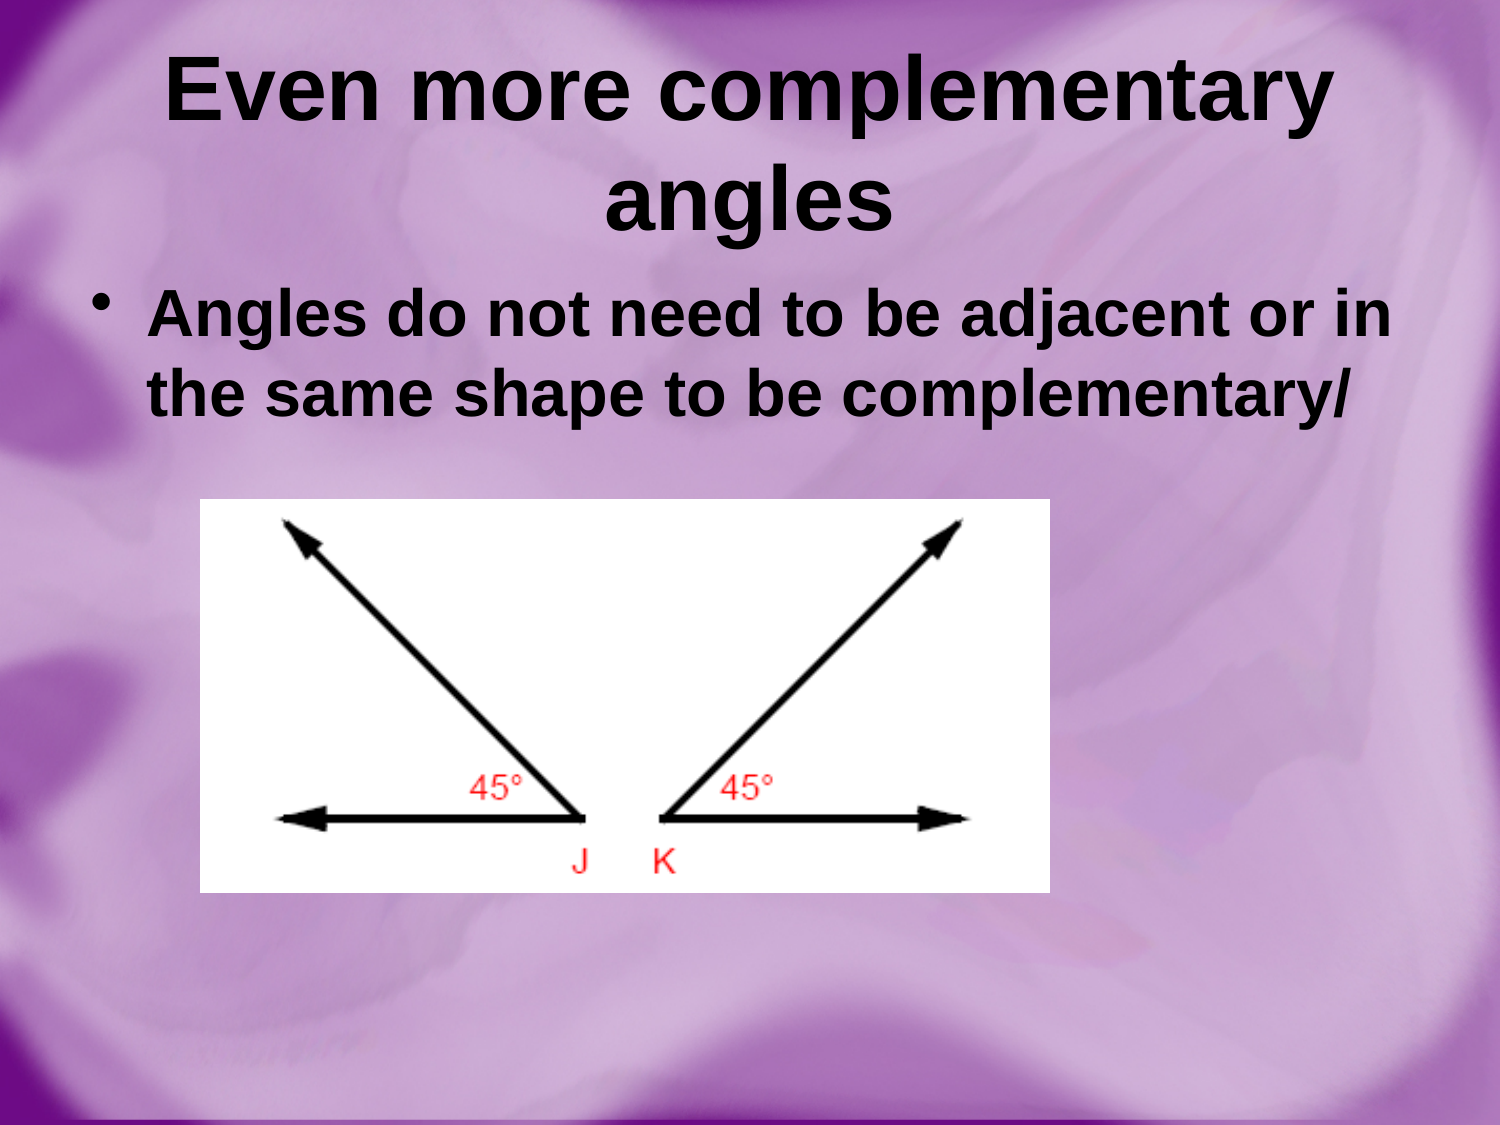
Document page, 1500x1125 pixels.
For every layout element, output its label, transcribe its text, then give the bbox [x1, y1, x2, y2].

title Even more complementary angles [74, 44, 1426, 233]
picture [0, 0, 1500, 1125]
list Angles do not need to be adjacent or in the same shape to be complementary/ [74, 262, 1426, 1006]
